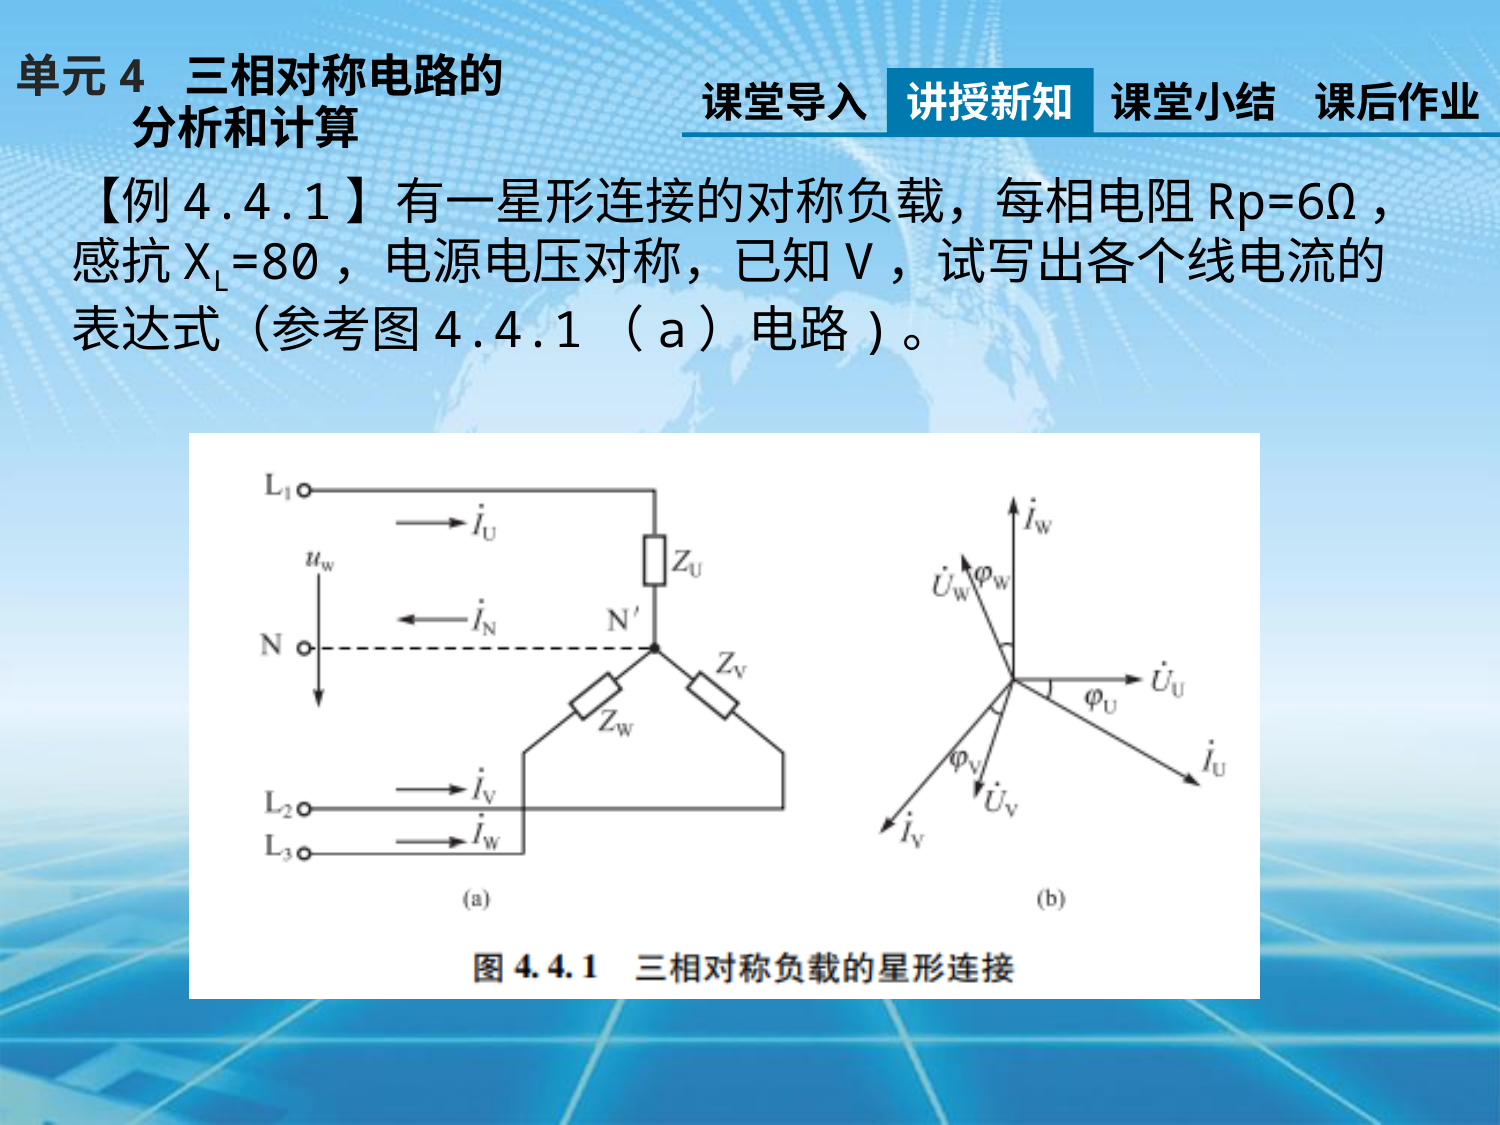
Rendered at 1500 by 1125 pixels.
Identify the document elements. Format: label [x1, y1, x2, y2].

picture [0, 0, 1500, 1125]
text_box [1, 41, 1500, 162]
